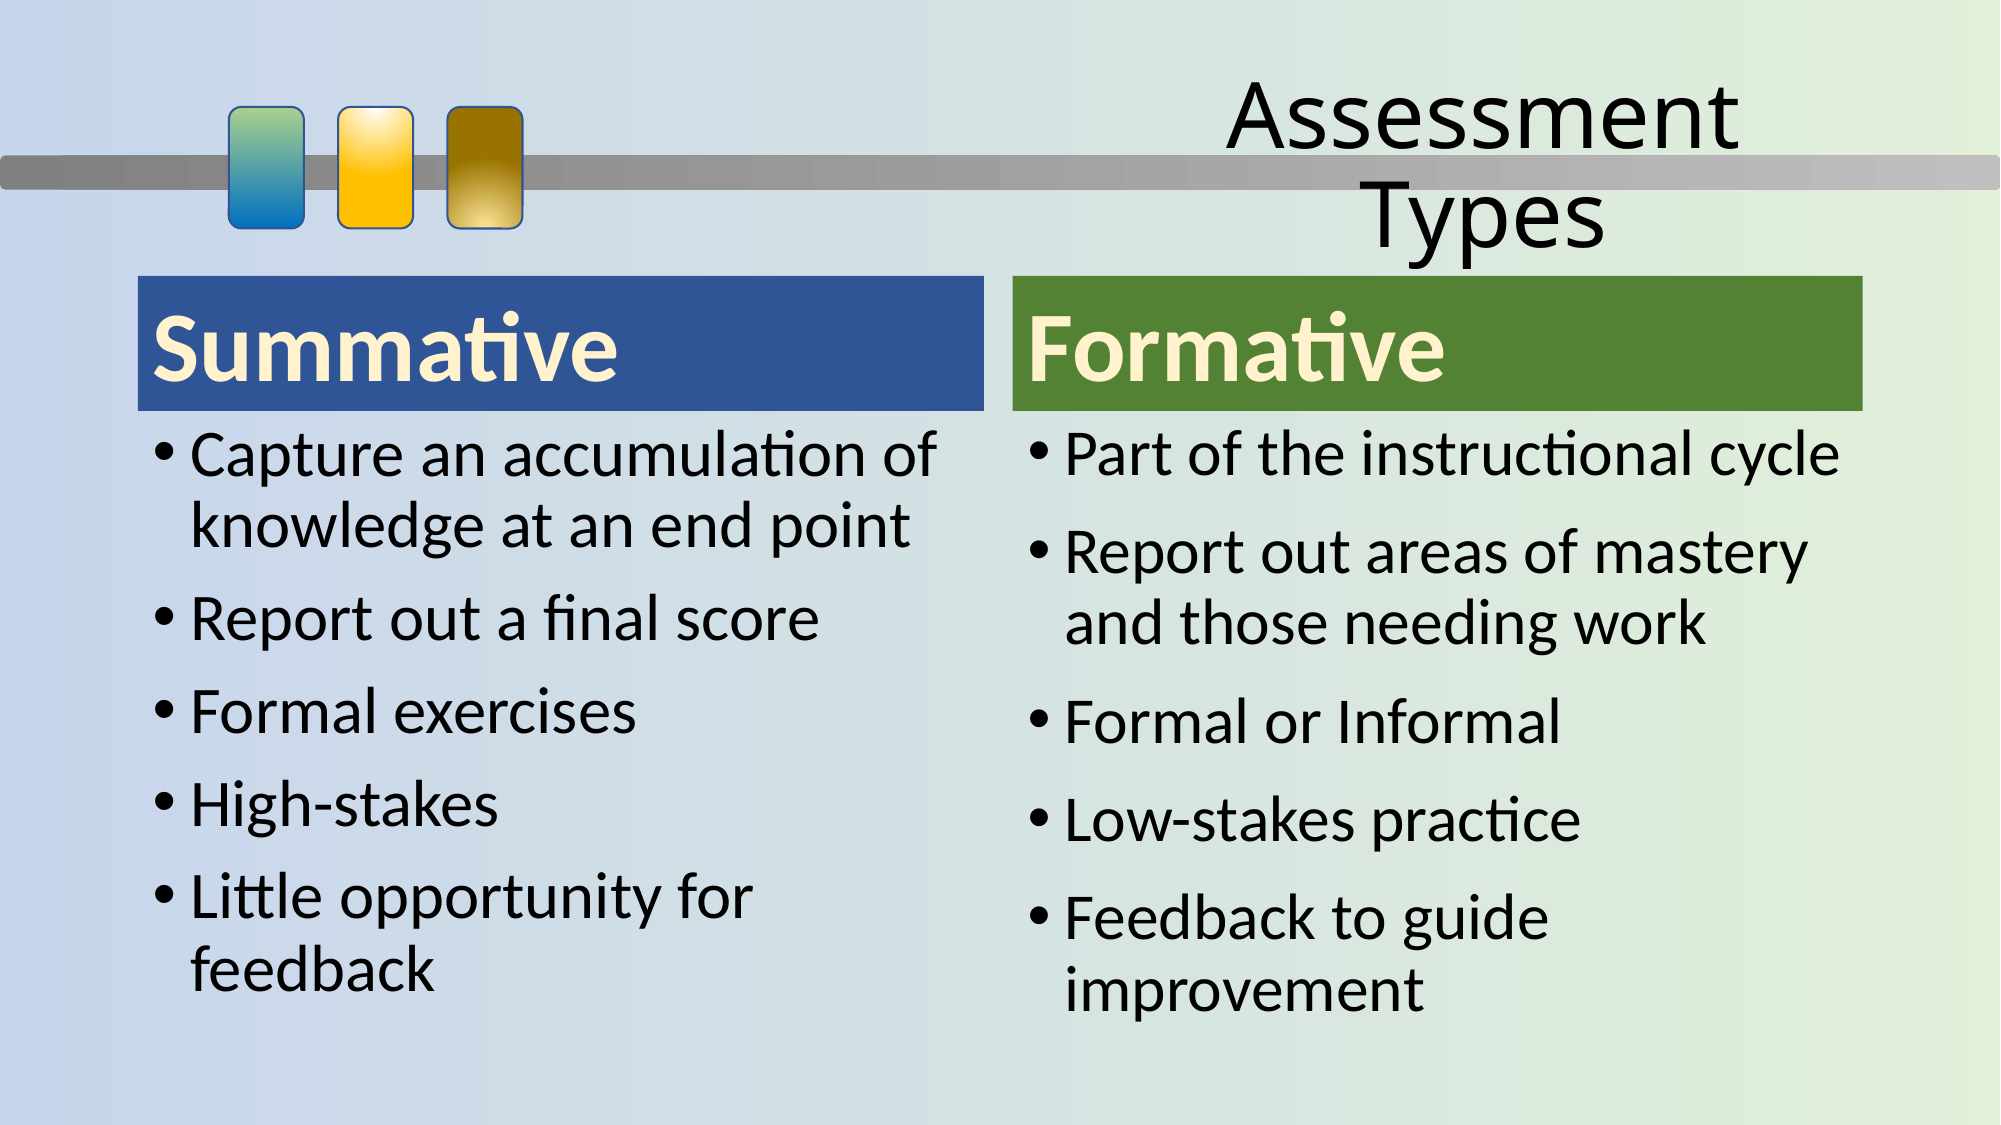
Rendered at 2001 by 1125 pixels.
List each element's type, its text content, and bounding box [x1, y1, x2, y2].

list Capture an accumulation of knowledge at an end point Report out a final score Formal exercises High-stakes Little opportunity for feedback [137, 410, 984, 1112]
text_box [227, 105, 305, 230]
list Part of the instructional cycle Report out areas of mastery and those needing work Formal or Informal Low-stakes practice Feedback to guide improvement [1012, 410, 1863, 1095]
text_box [305, 154, 337, 191]
text_box [1863, 154, 2000, 191]
text_box [415, 154, 446, 191]
title Assessment Types [1104, 59, 1863, 278]
text_box [446, 105, 524, 230]
text_box [524, 154, 1104, 191]
list Summative [137, 275, 984, 410]
text_box [336, 105, 415, 230]
list Formative [1012, 275, 1863, 410]
text_box [0, 154, 227, 191]
